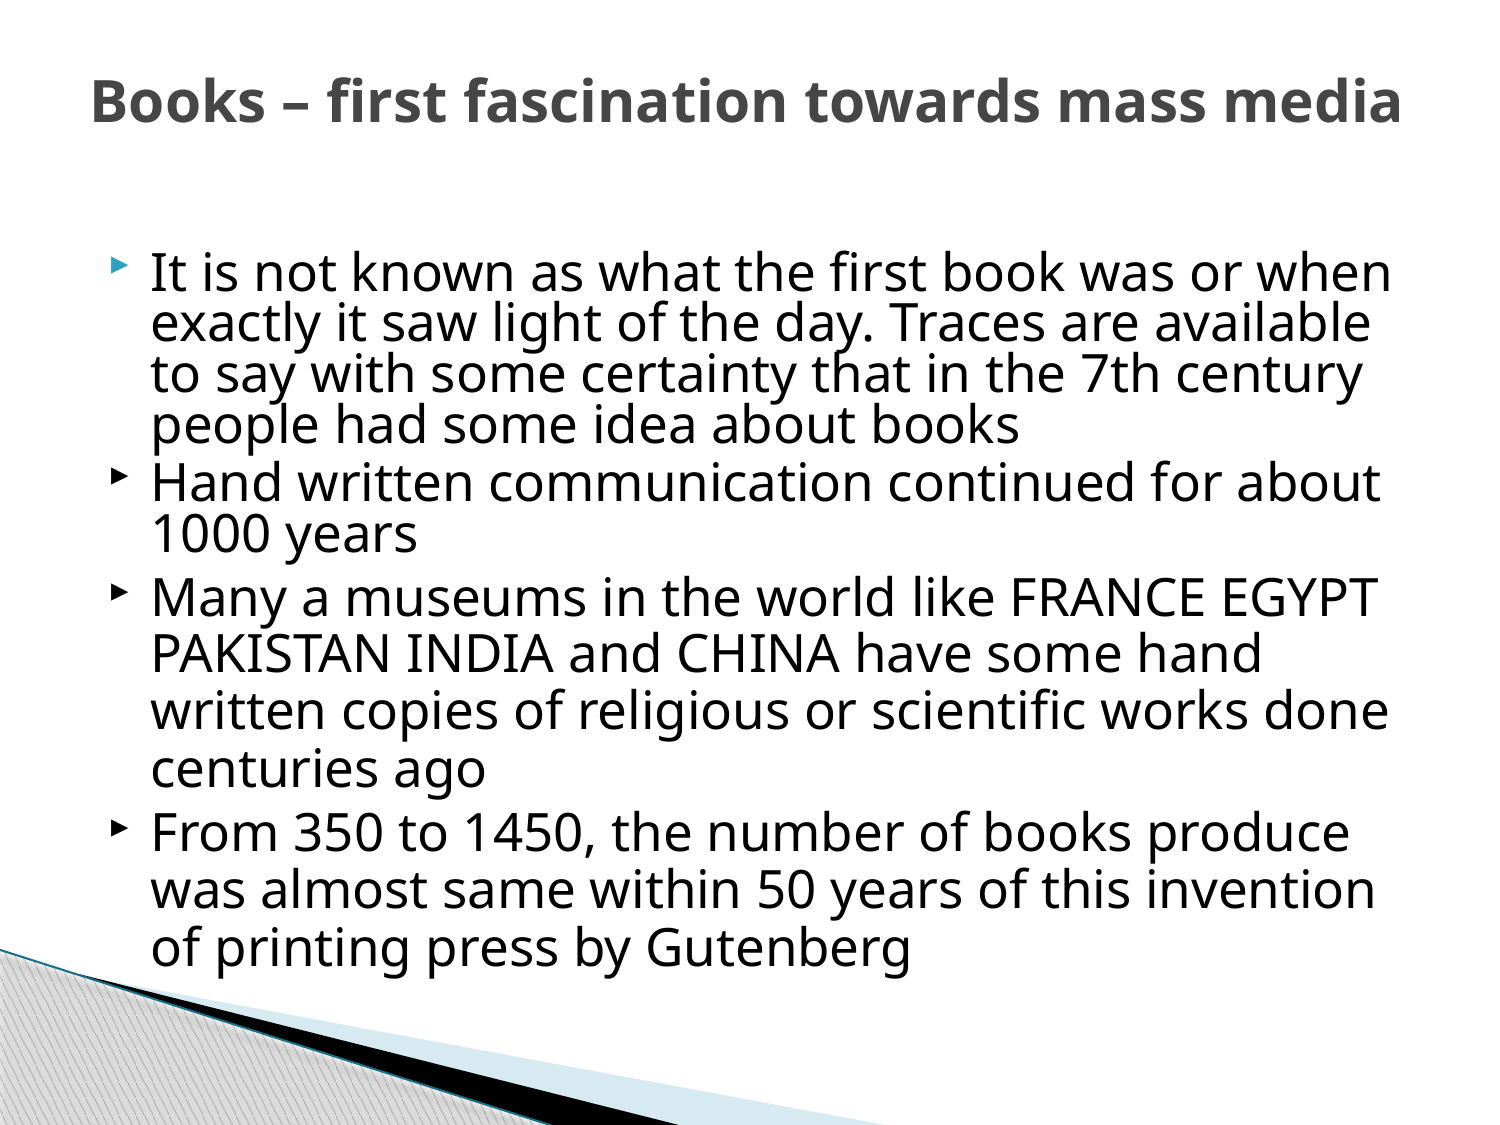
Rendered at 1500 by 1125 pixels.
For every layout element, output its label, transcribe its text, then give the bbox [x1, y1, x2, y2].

title Books – first fascination towards mass media [75, 45, 1425, 233]
list It is not known as what the first book was or when exactly it saw light of the day. Traces are available to say with some certainty that in the 7th century people had some idea about books Hand written communication continued for about 1000 years Many a museums in the world like FRANCE EGYPT PAKISTAN INDIA and CHINA have some hand written copies of religious or scientific works done centuries ago From 350 to 1450, the number of books produce was almost same within 50 years of this invention of printing press by Gutenberg [75, 243, 1425, 986]
